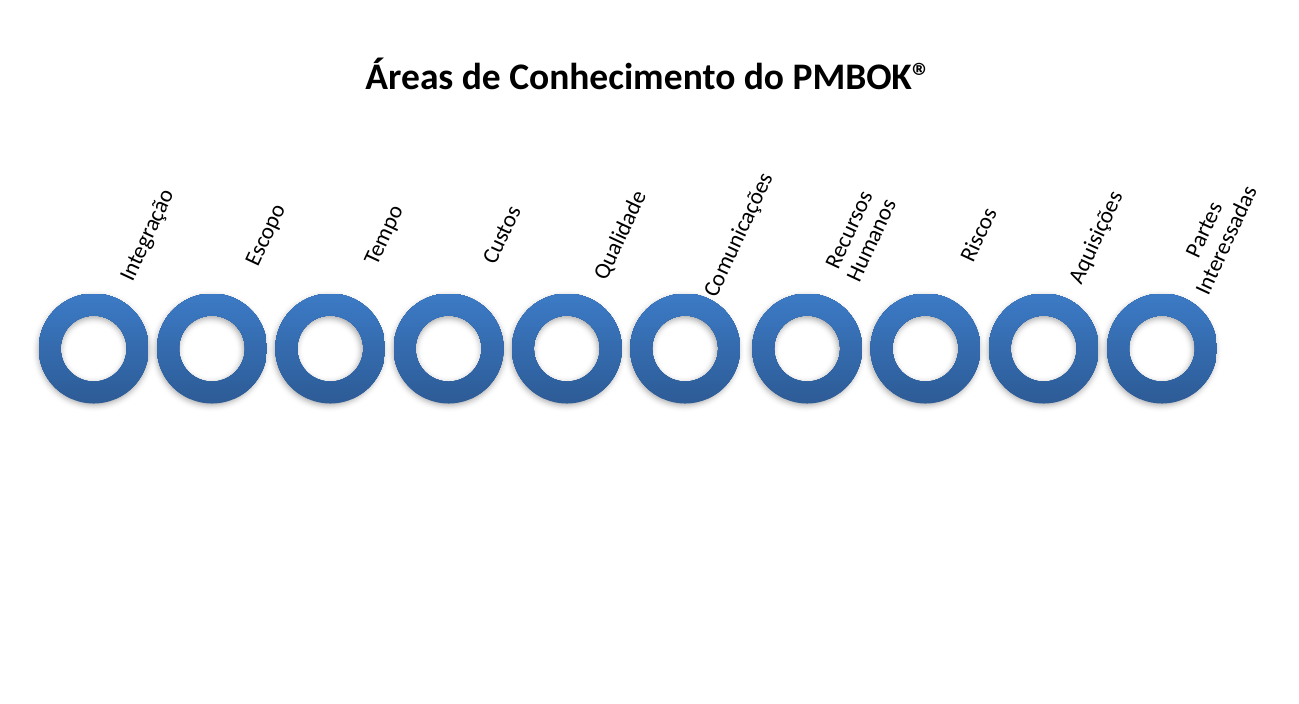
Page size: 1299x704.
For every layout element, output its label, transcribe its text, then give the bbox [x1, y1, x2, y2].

text_box Áreas de Conhecimento do PMBOK® [0, 44, 1298, 106]
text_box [38, 155, 1274, 404]
